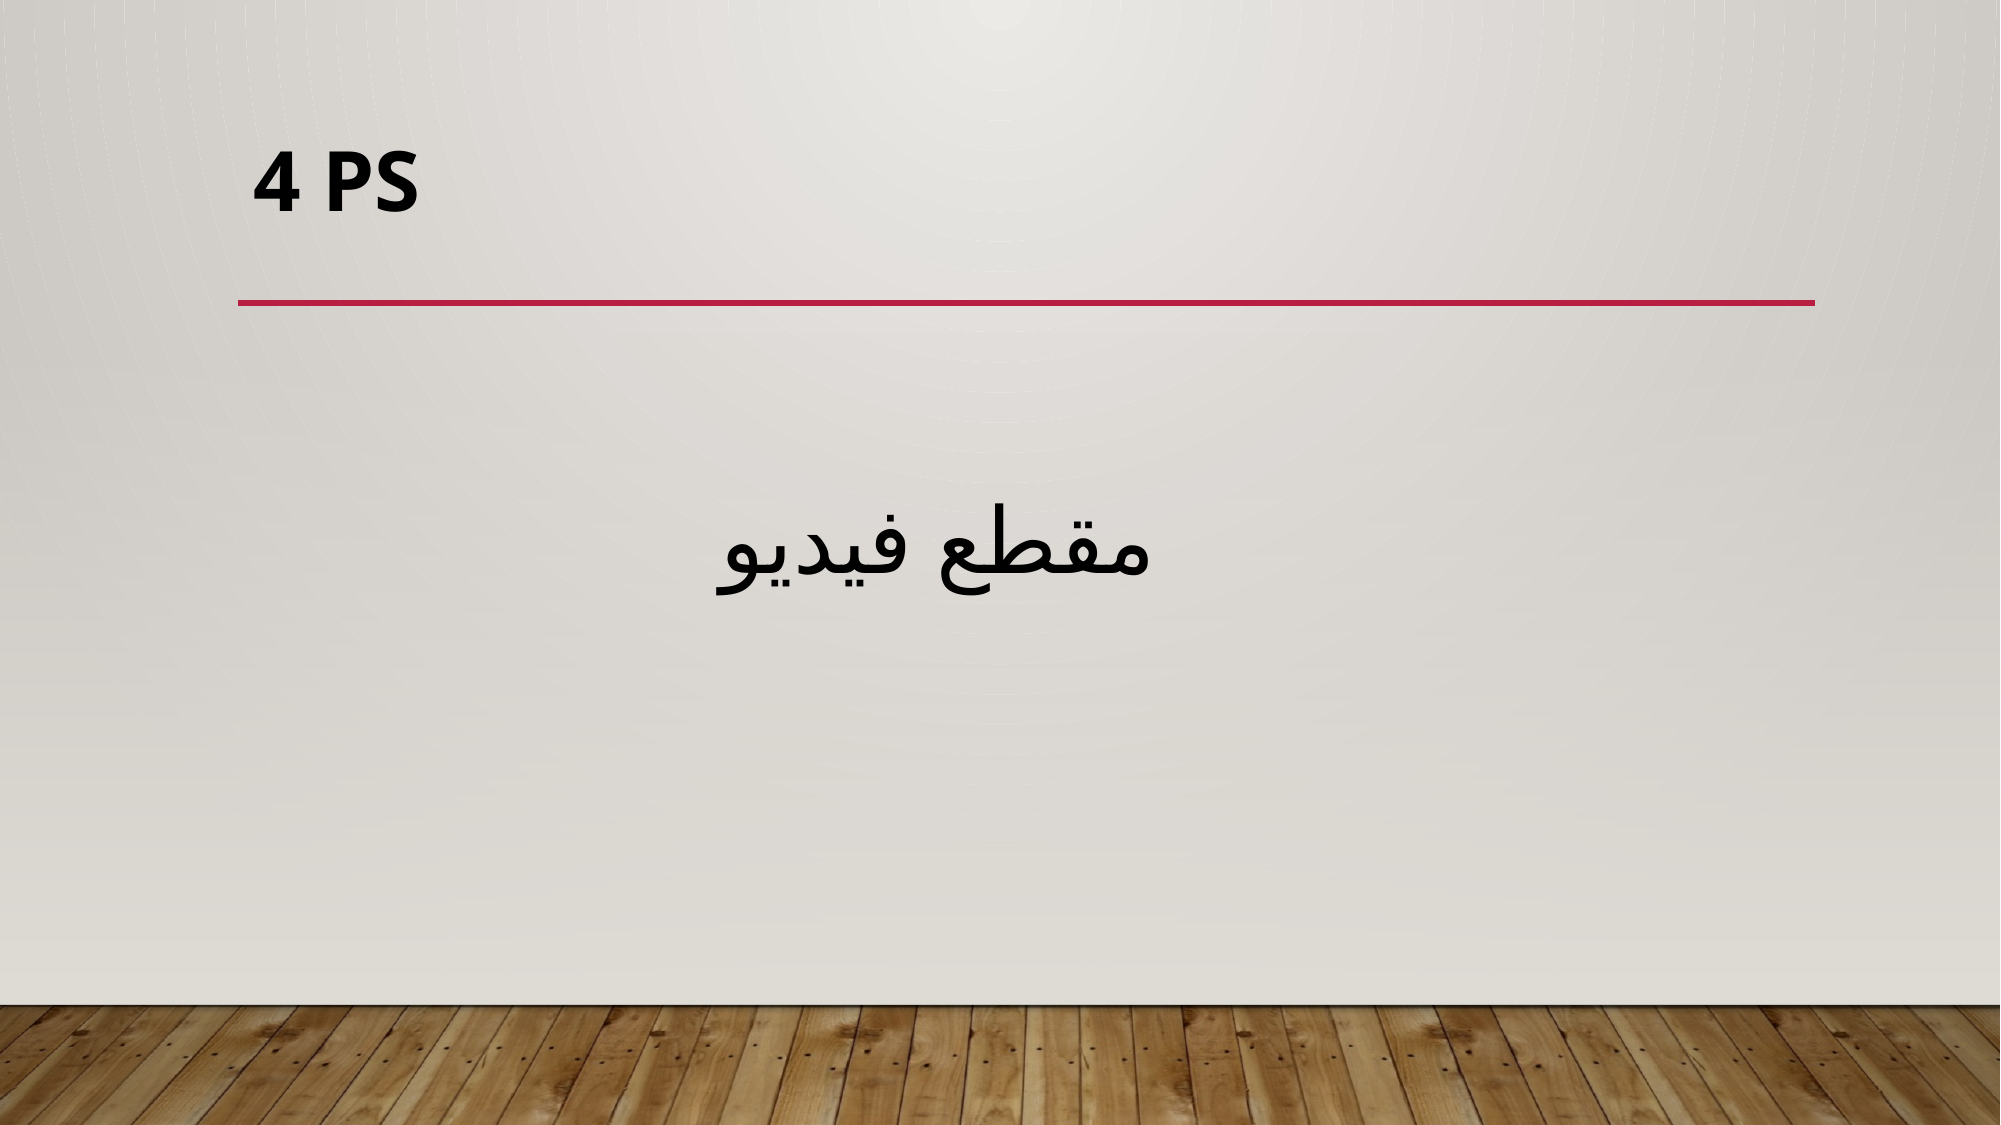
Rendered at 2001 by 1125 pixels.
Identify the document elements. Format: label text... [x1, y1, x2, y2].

picture [0, 1005, 2000, 1125]
title 4 Ps [238, 131, 1814, 305]
text_box مقطع فيديو [705, 474, 1478, 600]
